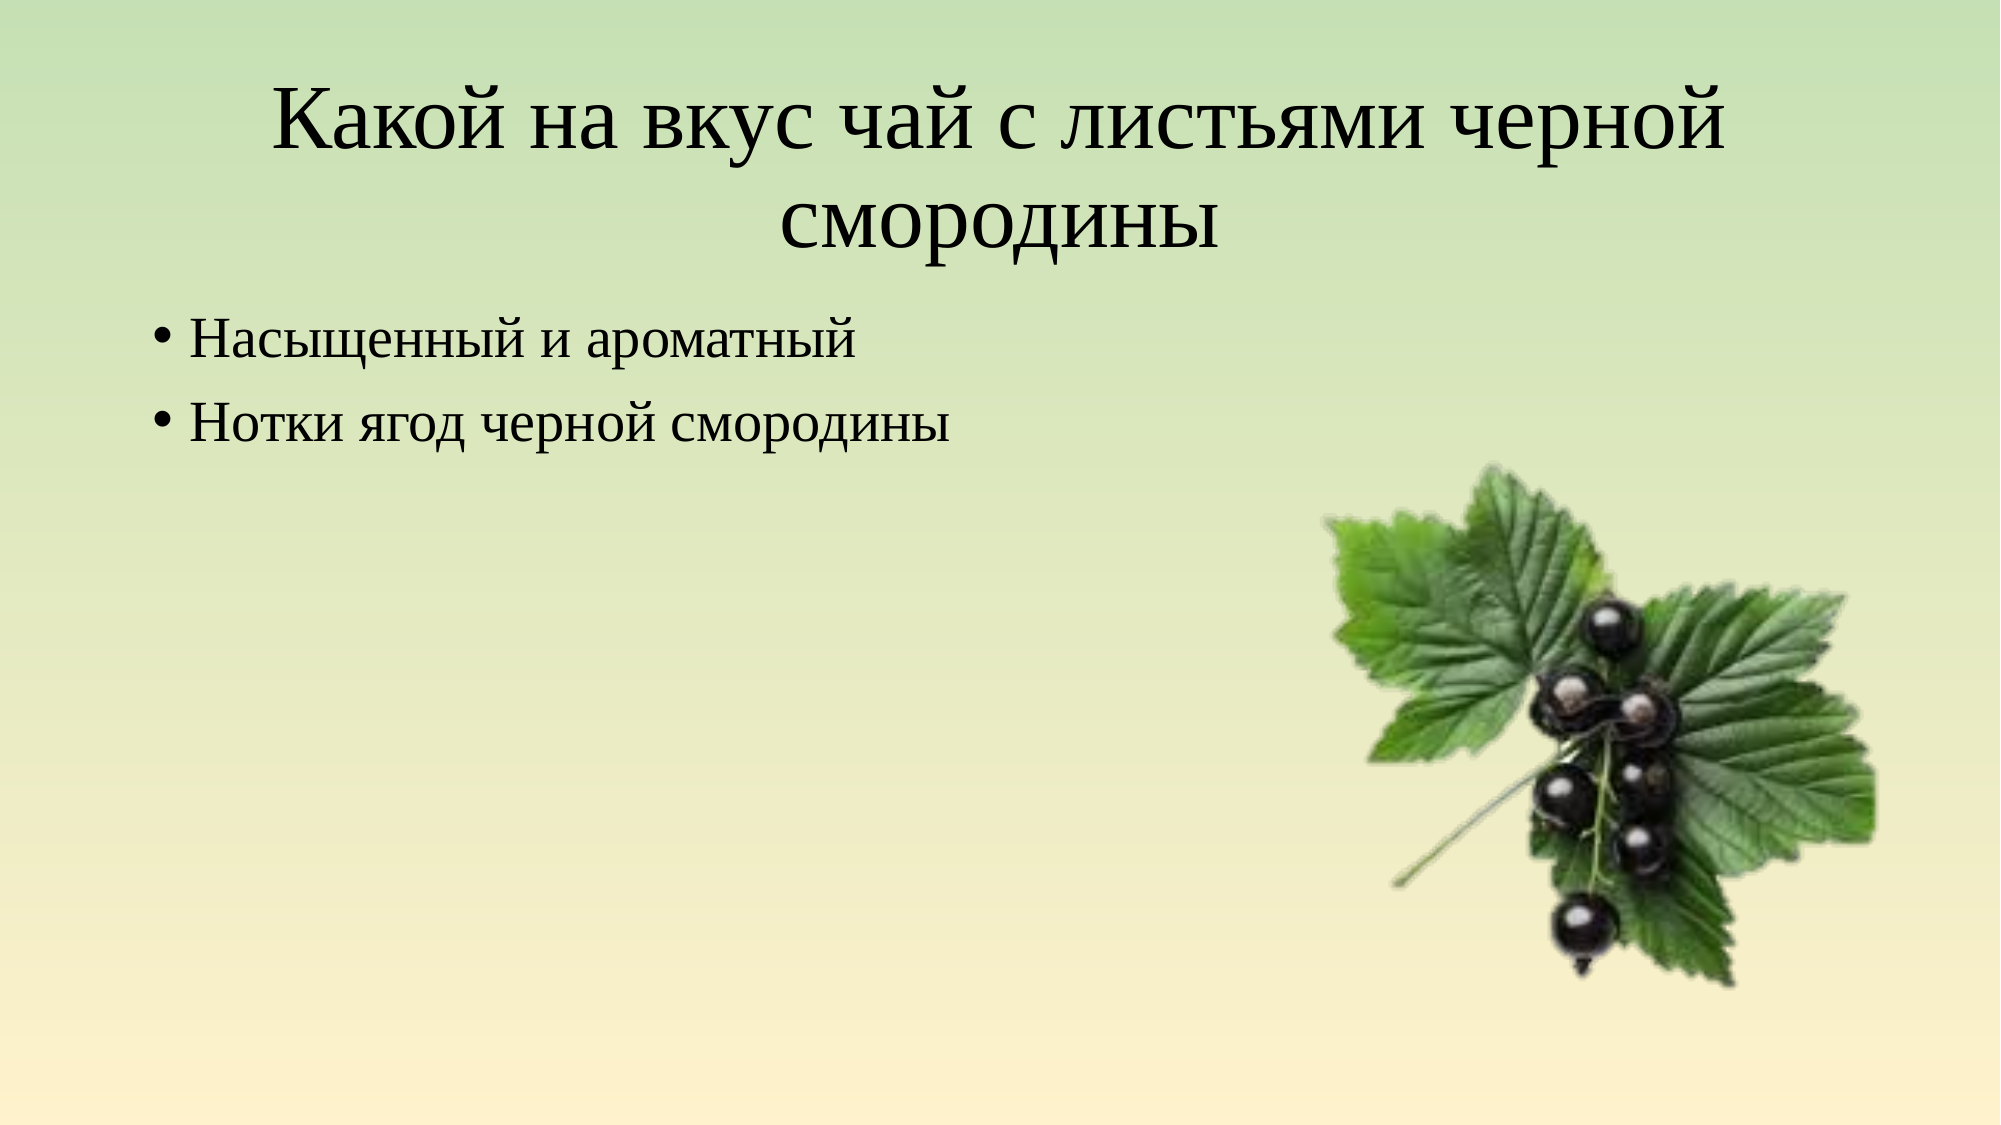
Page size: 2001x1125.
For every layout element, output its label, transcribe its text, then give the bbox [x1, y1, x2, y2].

title Какой на вкус чай с листьями черной смородины [137, 59, 1863, 278]
picture [1247, 375, 1948, 1075]
list Насыщенный и ароматный Нотки ягод черной смородины [137, 299, 1863, 1014]
